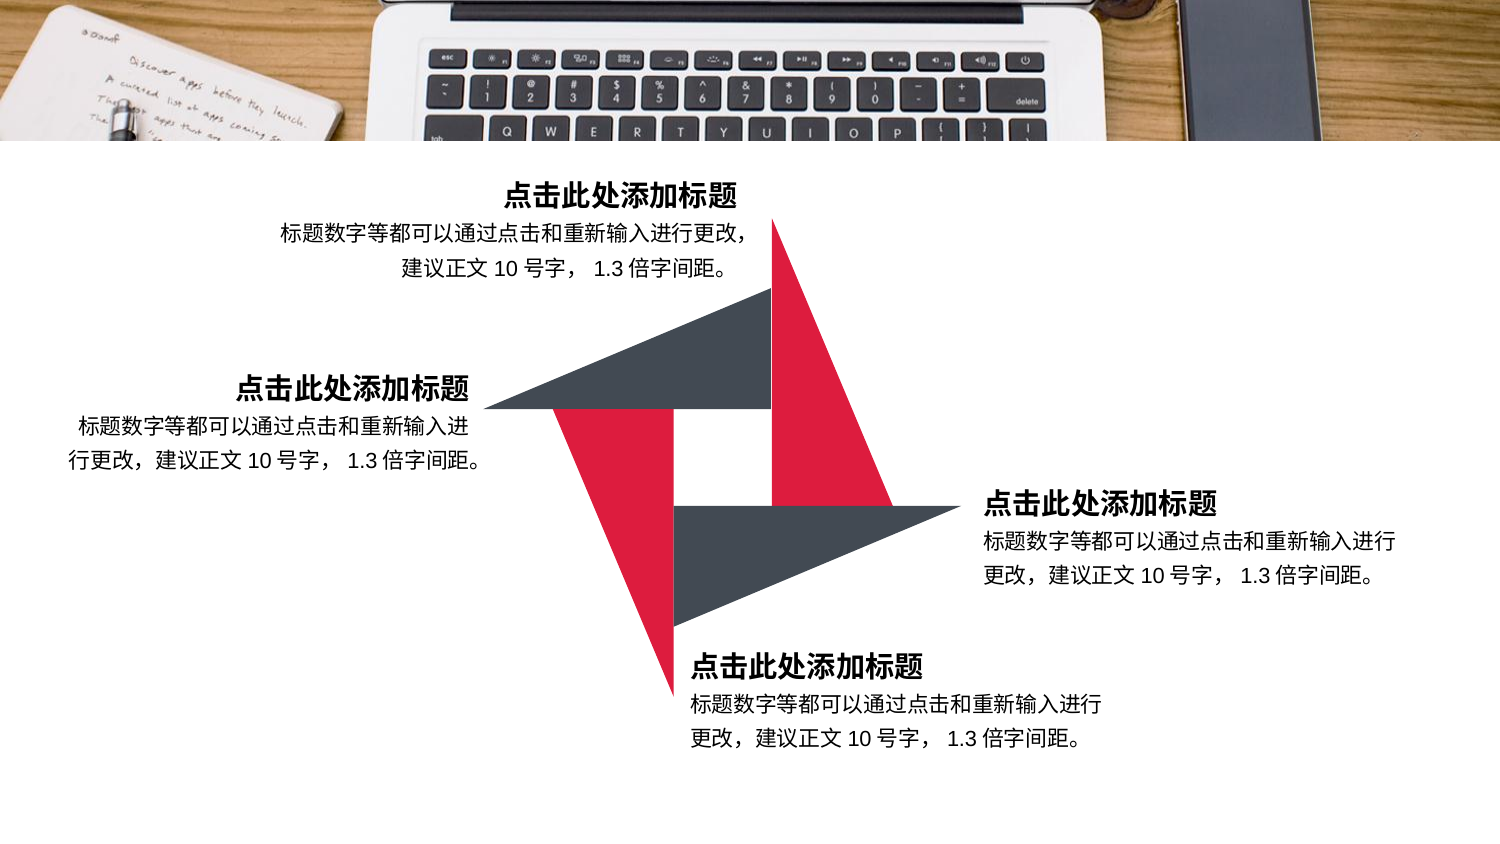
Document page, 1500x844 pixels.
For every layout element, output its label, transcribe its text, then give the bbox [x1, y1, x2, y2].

picture [0, 0, 1500, 141]
text_box 点击此处添加标题 标题数字等都可以通过点击和重新输入进行更改，建议正文10号字，1.3倍字间距。 [254, 159, 753, 288]
text_box 点击此处添加标题 标题数字等都可以通过点击和重新输入进行更改，建议正文10号字，1.3倍字间距。 [45, 352, 483, 481]
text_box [483, 218, 962, 697]
text_box 点击此处添加标题 标题数字等都可以通过点击和重新输入进行更改，建议正文10号字，1.3倍字间距。 [968, 467, 1427, 596]
text_box 点击此处添加标题 标题数字等都可以通过点击和重新输入进行更改，建议正文10号字，1.3倍字间距。 [675, 630, 1127, 759]
